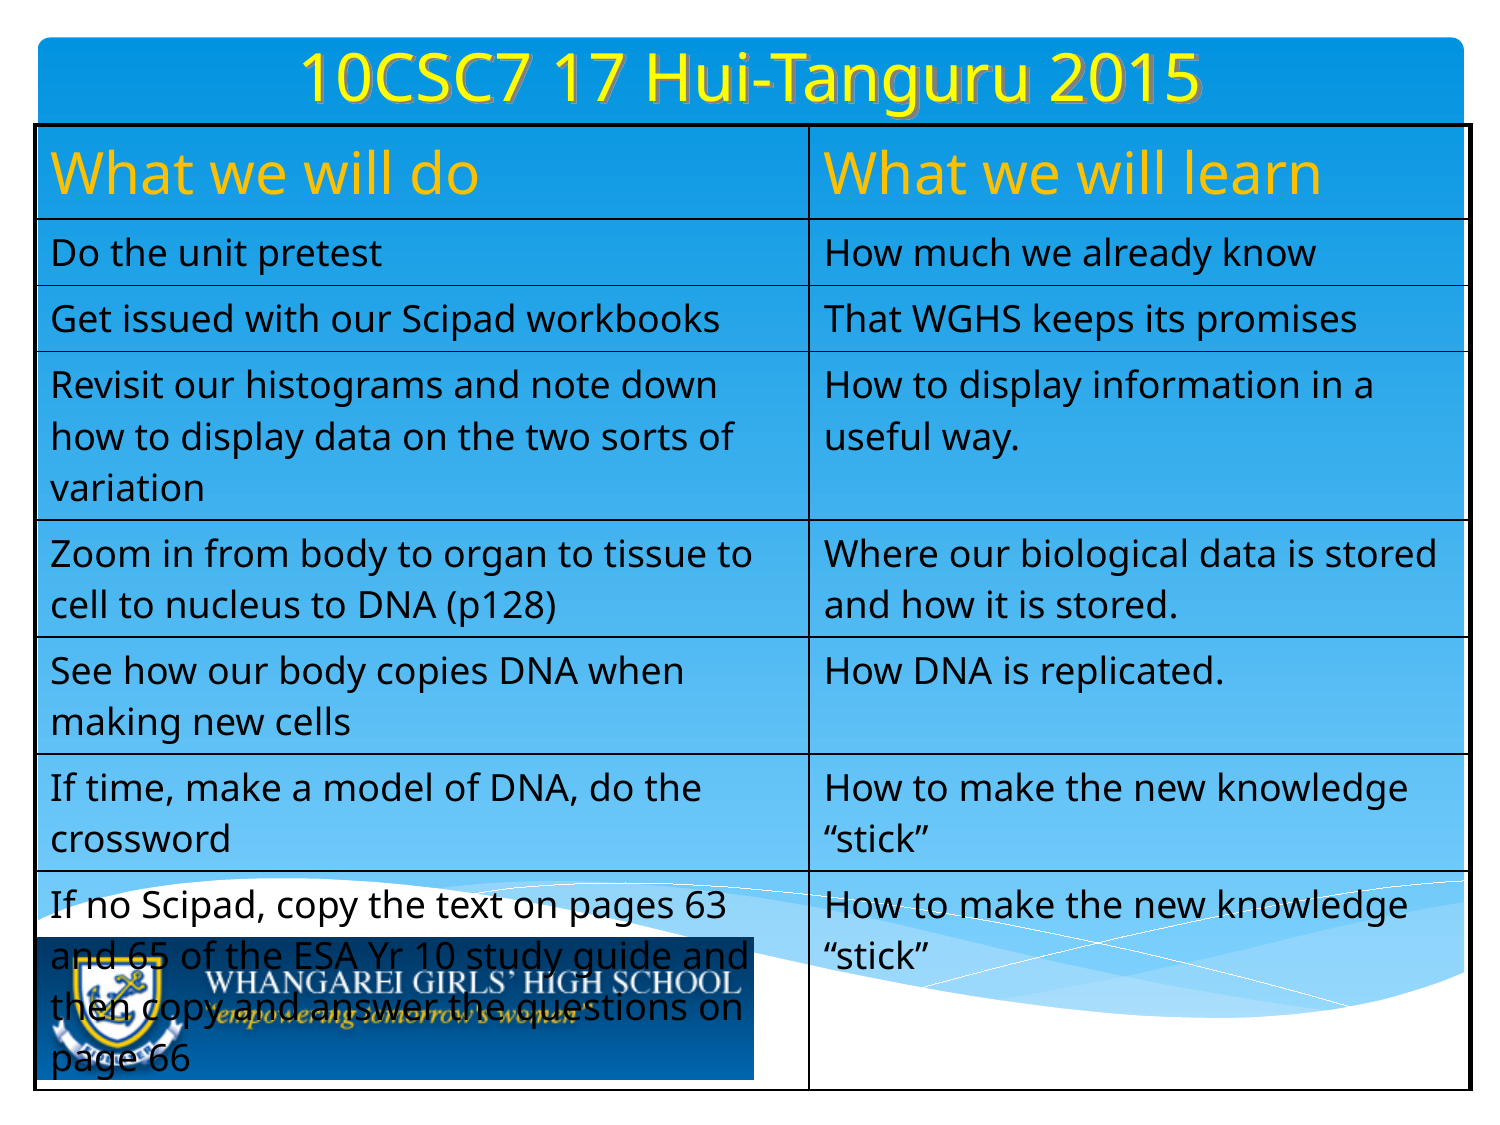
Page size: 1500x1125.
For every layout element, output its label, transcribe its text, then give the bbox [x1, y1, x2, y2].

table_header What we will do [37, 127, 808, 218]
table_cell How DNA is replicated. [810, 638, 1468, 753]
picture [37, 937, 754, 1080]
table_cell That WGHS keeps its promises [810, 286, 1468, 351]
table_cell How much we already know [810, 220, 1468, 285]
table_cell How to make the new knowledge “stick” [810, 755, 1468, 870]
table_cell How to display information in a useful way. [810, 352, 1468, 519]
table_cell How to make the new knowledge “stick” [810, 872, 1468, 1089]
table_cell Revisit our histograms and note down how to display data on the two sorts of variation [37, 352, 808, 519]
table_cell Do the unit pretest [37, 220, 808, 285]
table_cell Where our biological data is stored and how it is stored. [810, 521, 1468, 636]
text_box 10CSC7 17 Hui-Tanguru 2015 [99, 24, 1400, 123]
table_header What we will learn [810, 127, 1468, 218]
table_cell See how our body copies DNA when making new cells [37, 638, 808, 753]
table_cell Get issued with our Scipad workbooks [37, 286, 808, 351]
table_cell Zoom in from body to organ to tissue to cell to nucleus to DNA (p128) [37, 521, 808, 636]
table_cell If time, make a model of DNA, do the crossword [37, 755, 808, 870]
table_cell If no Scipad, copy the text on pages 63 and 65 of the ESA Yr 10 study guide and then copy and answer the questions on page 66 [37, 872, 808, 1089]
